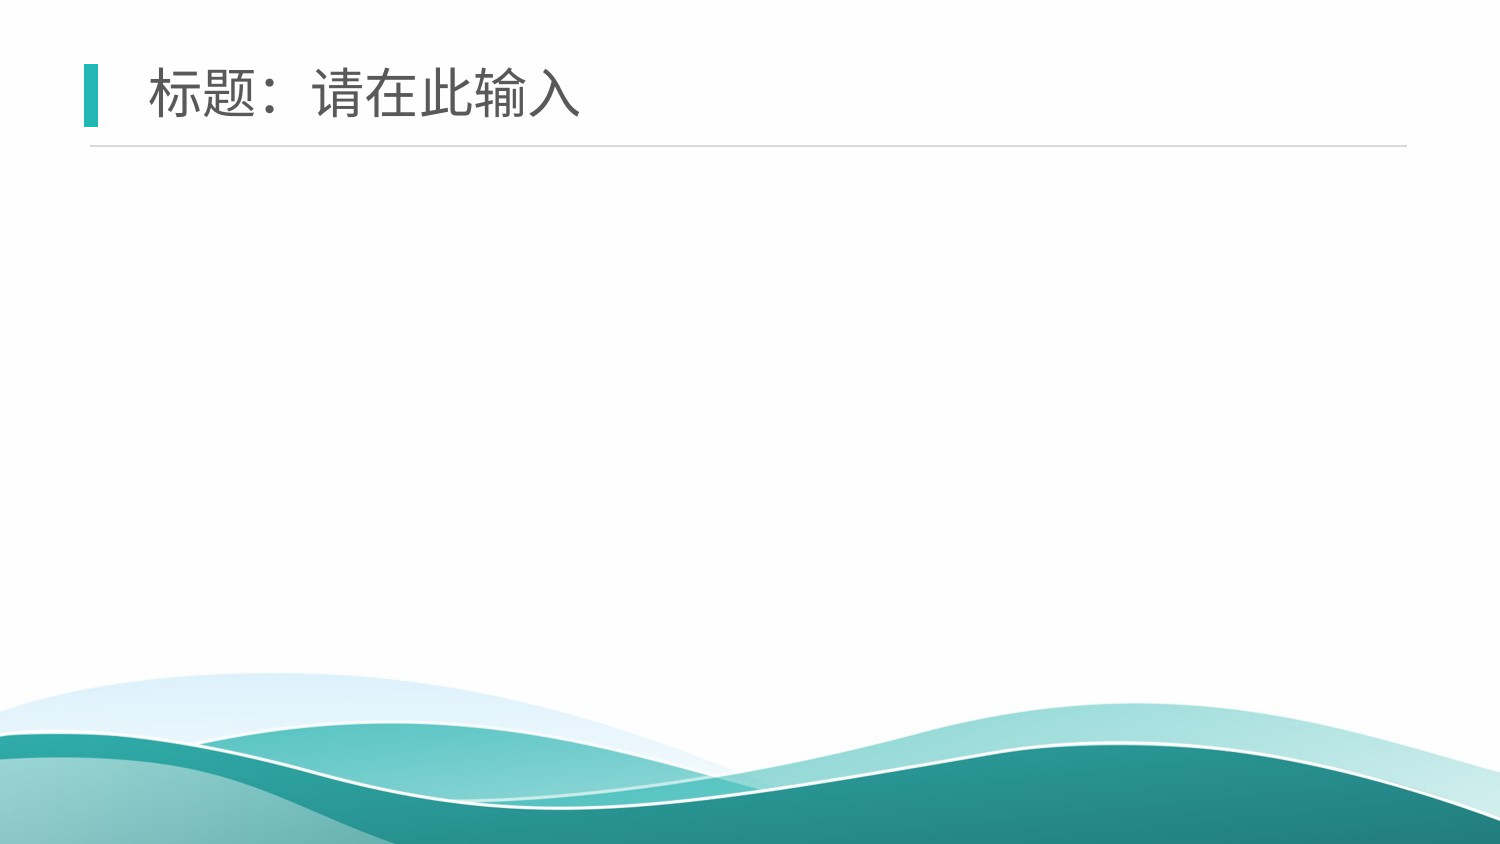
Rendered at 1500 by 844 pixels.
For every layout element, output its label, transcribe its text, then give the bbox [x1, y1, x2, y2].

picture [0, 0, 1500, 844]
text_box 标题：请在此输入 [133, 52, 1201, 132]
